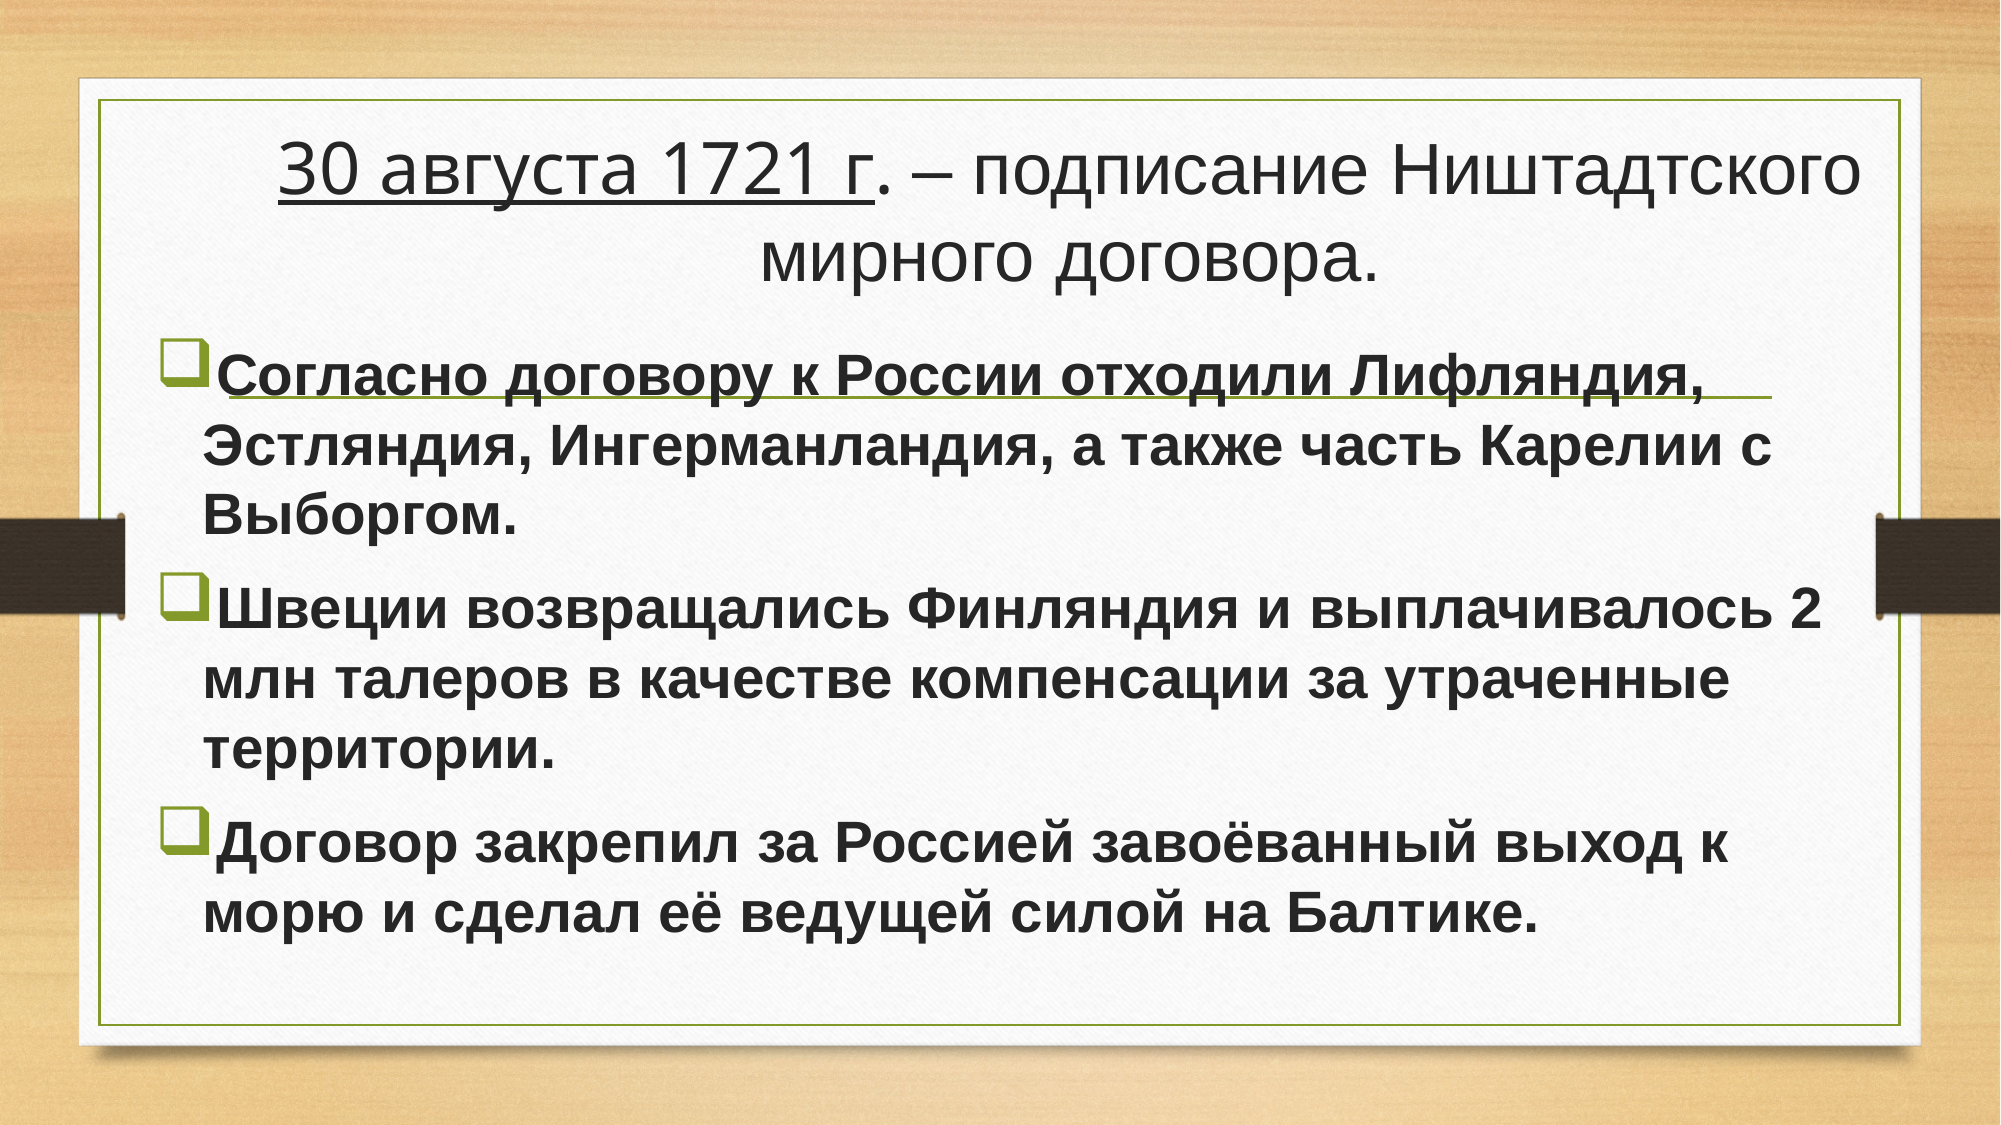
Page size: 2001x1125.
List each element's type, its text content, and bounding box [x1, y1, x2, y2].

picture [0, 0, 2001, 1125]
title 30 августа 1721 г. – подписание Ништадтского мирного договора. [172, 113, 1969, 305]
list Согласно договору к России отходили Лифляндия, Эстляндия, Ингерманландия, а также часть Карелии с Выборгом. Швеции возвращались Финляндия и выплачивалось 2 млн талеров в качестве компенсации за утраченные территории. Договор закрепил за Россией завоёванный выход к морю и сделал её ведущей силой на Балтике. [140, 329, 1873, 1003]
